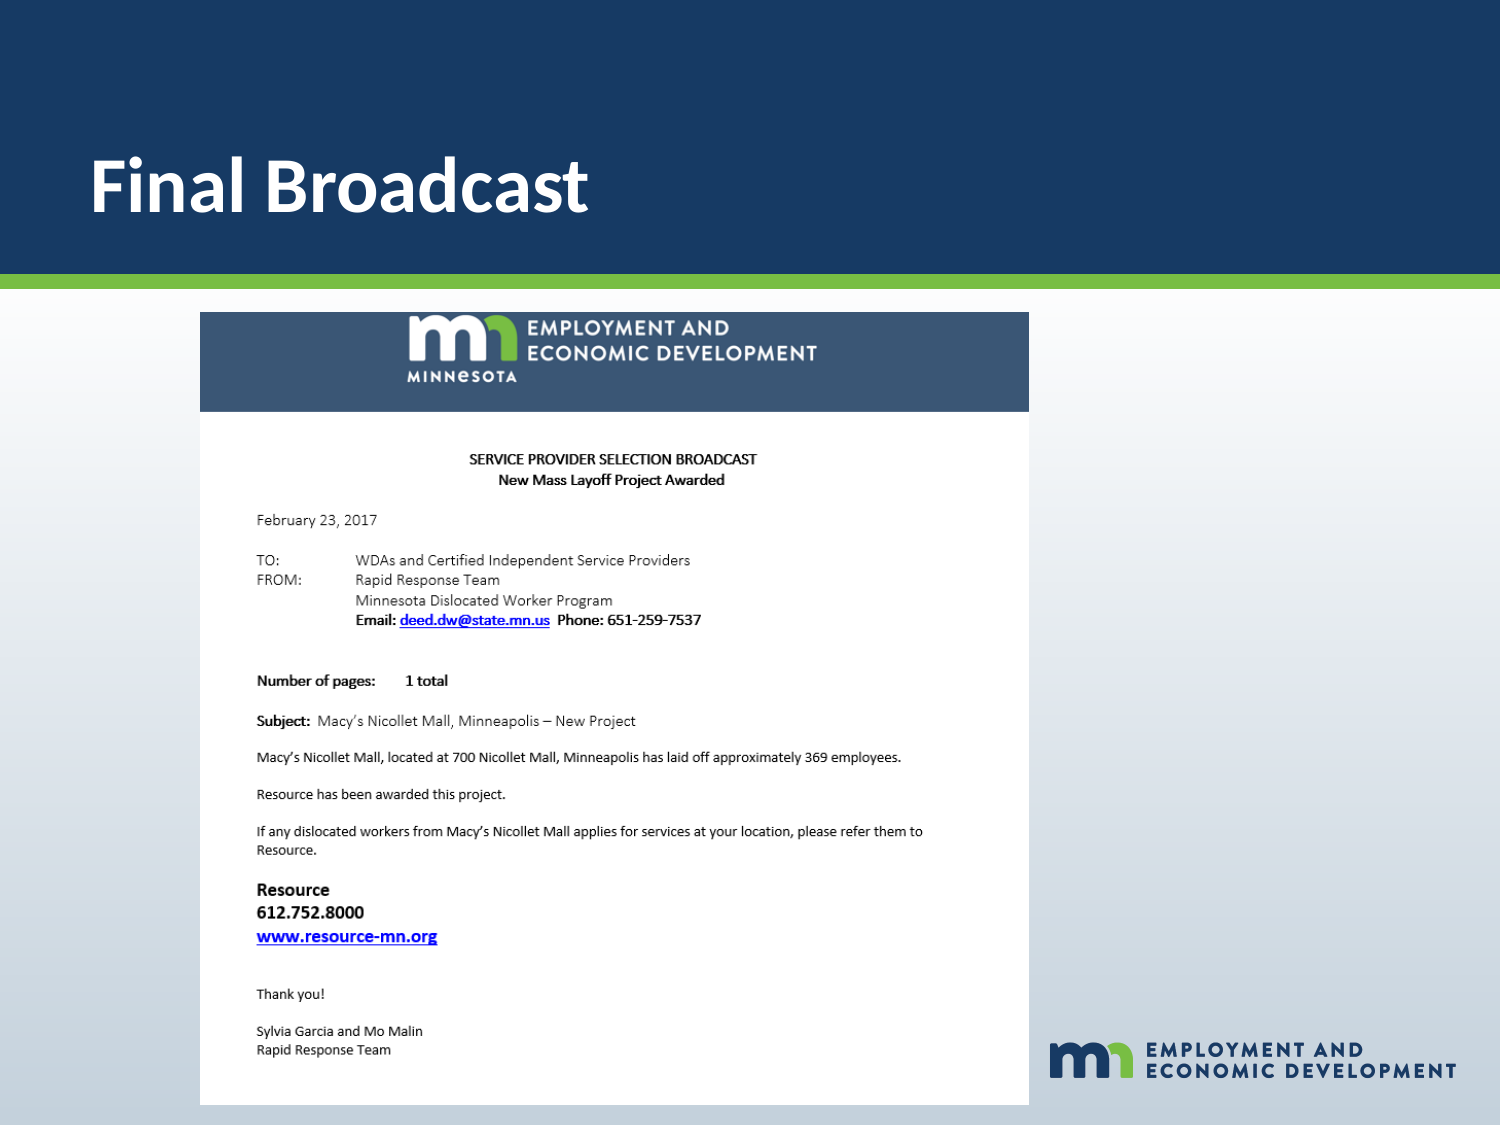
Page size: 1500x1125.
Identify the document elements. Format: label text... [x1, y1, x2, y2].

picture [0, 0, 1500, 1125]
title Final Broadcast [75, 99, 1425, 263]
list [199, 312, 1029, 1105]
